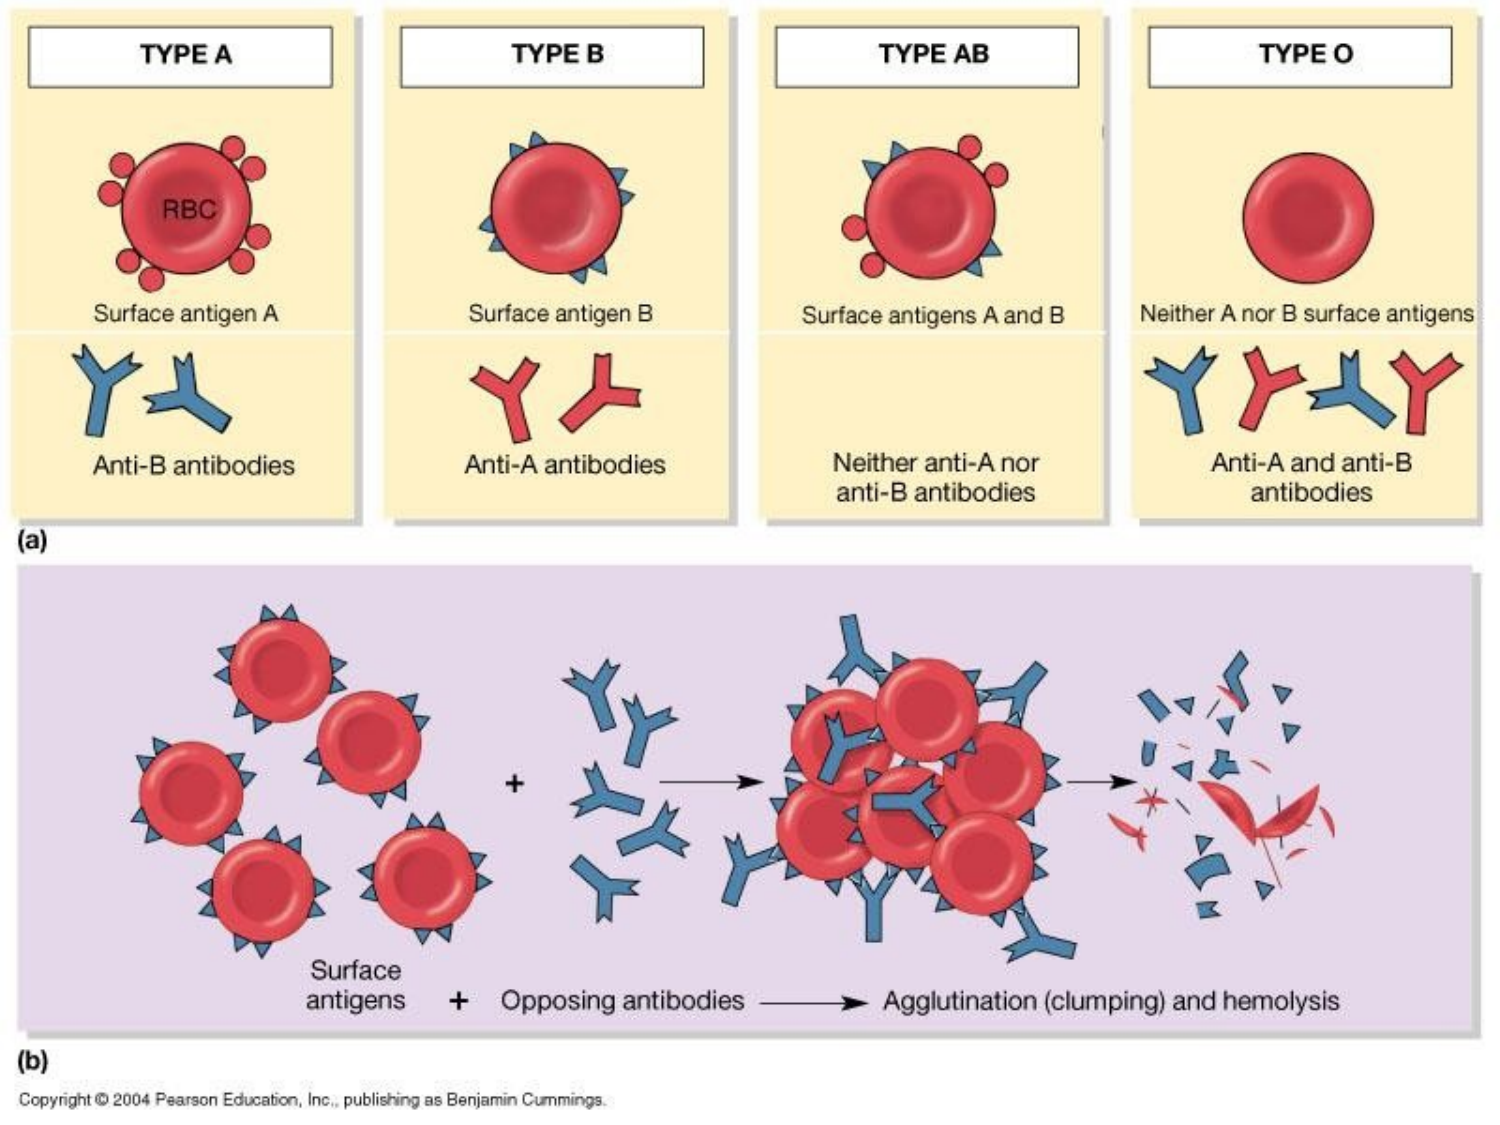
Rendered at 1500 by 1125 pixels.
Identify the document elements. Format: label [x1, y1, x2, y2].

text_box [0, 0, 1500, 1125]
